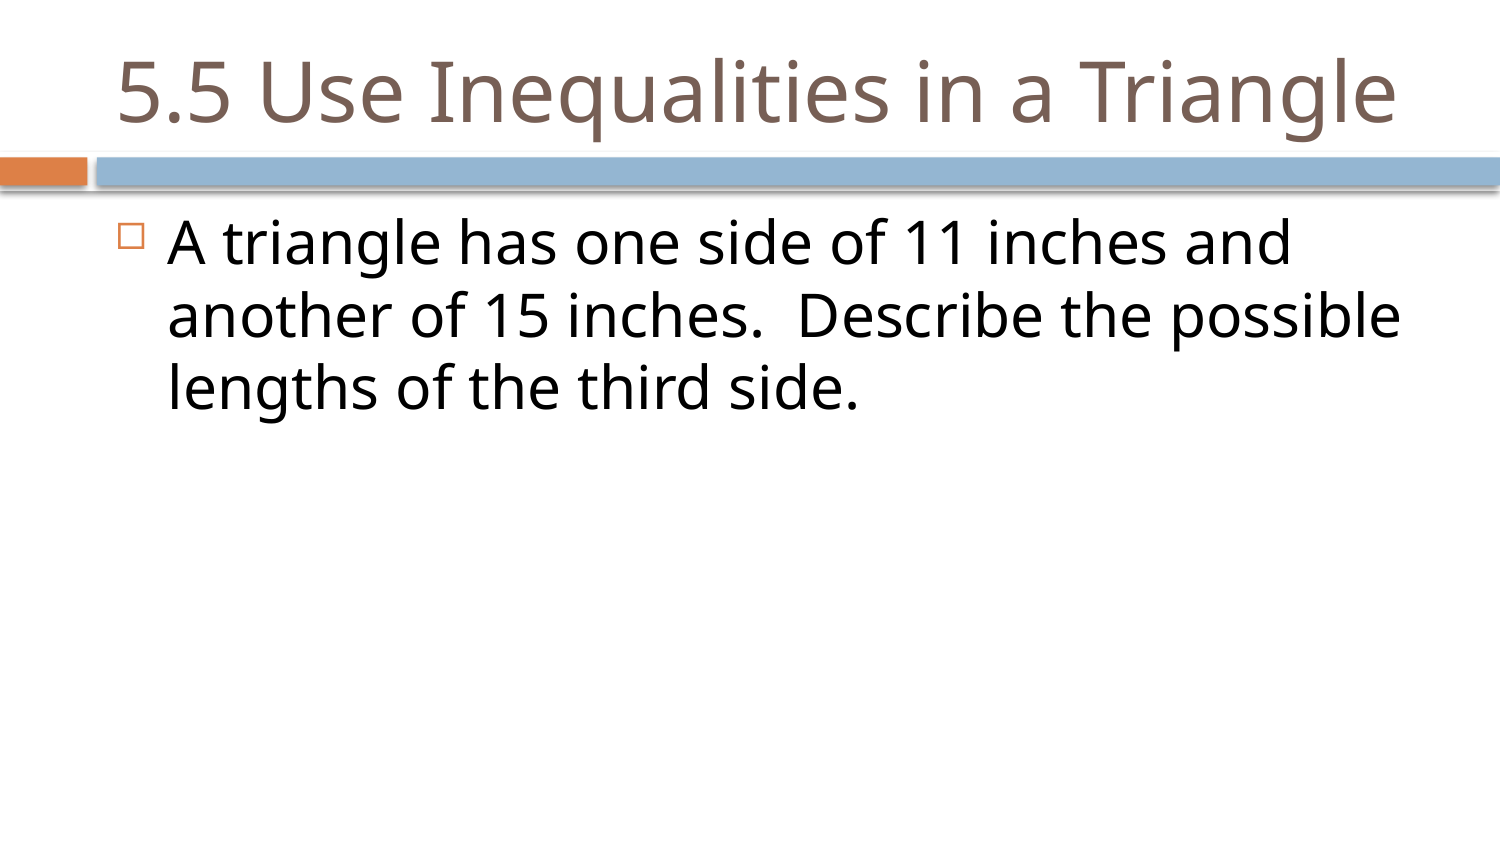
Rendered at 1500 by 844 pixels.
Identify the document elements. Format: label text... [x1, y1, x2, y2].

title 5.5 Use Inequalities in a Triangle [100, 28, 1438, 150]
list A triangle has one side of 11 inches and another of 15 inches. Describe the possible lengths of the third side. [100, 196, 1438, 788]
